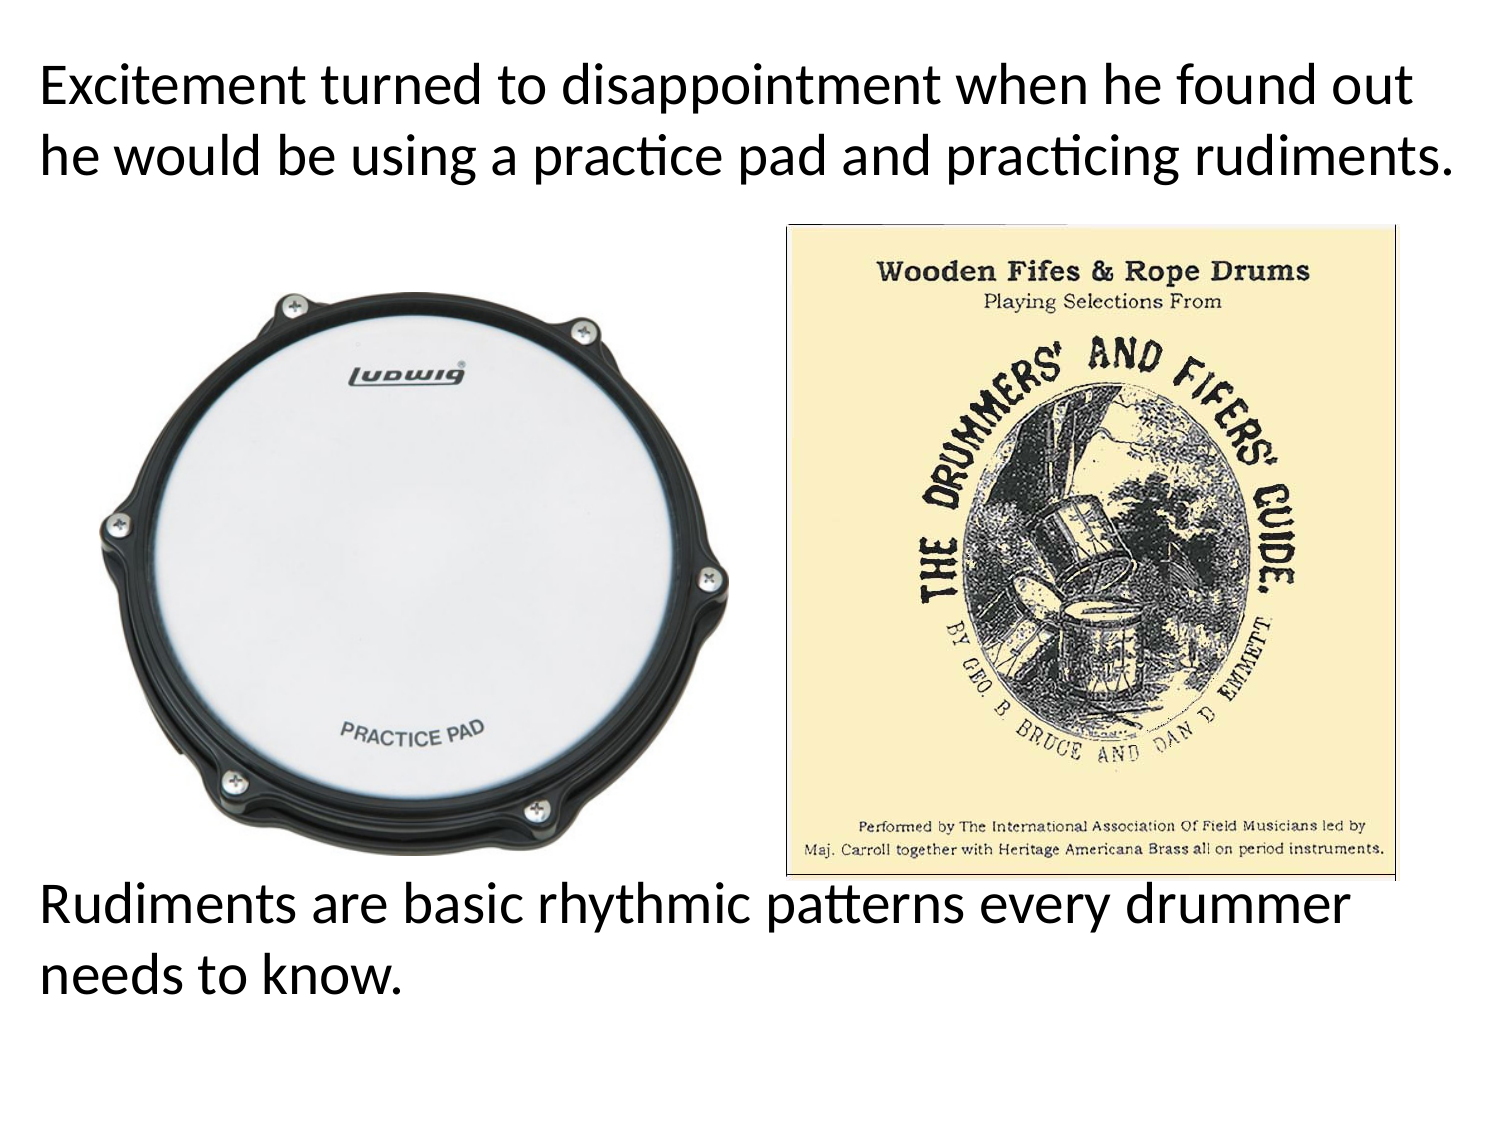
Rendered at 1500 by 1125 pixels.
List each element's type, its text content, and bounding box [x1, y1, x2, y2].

picture [99, 292, 729, 856]
picture [785, 224, 1401, 881]
list Excitement turned to disappointment when he found out he would be using a practice pad and practicing rudiments. Rudiments are basic rhythmic patterns every drummer needs to know. [24, 37, 1475, 1088]
